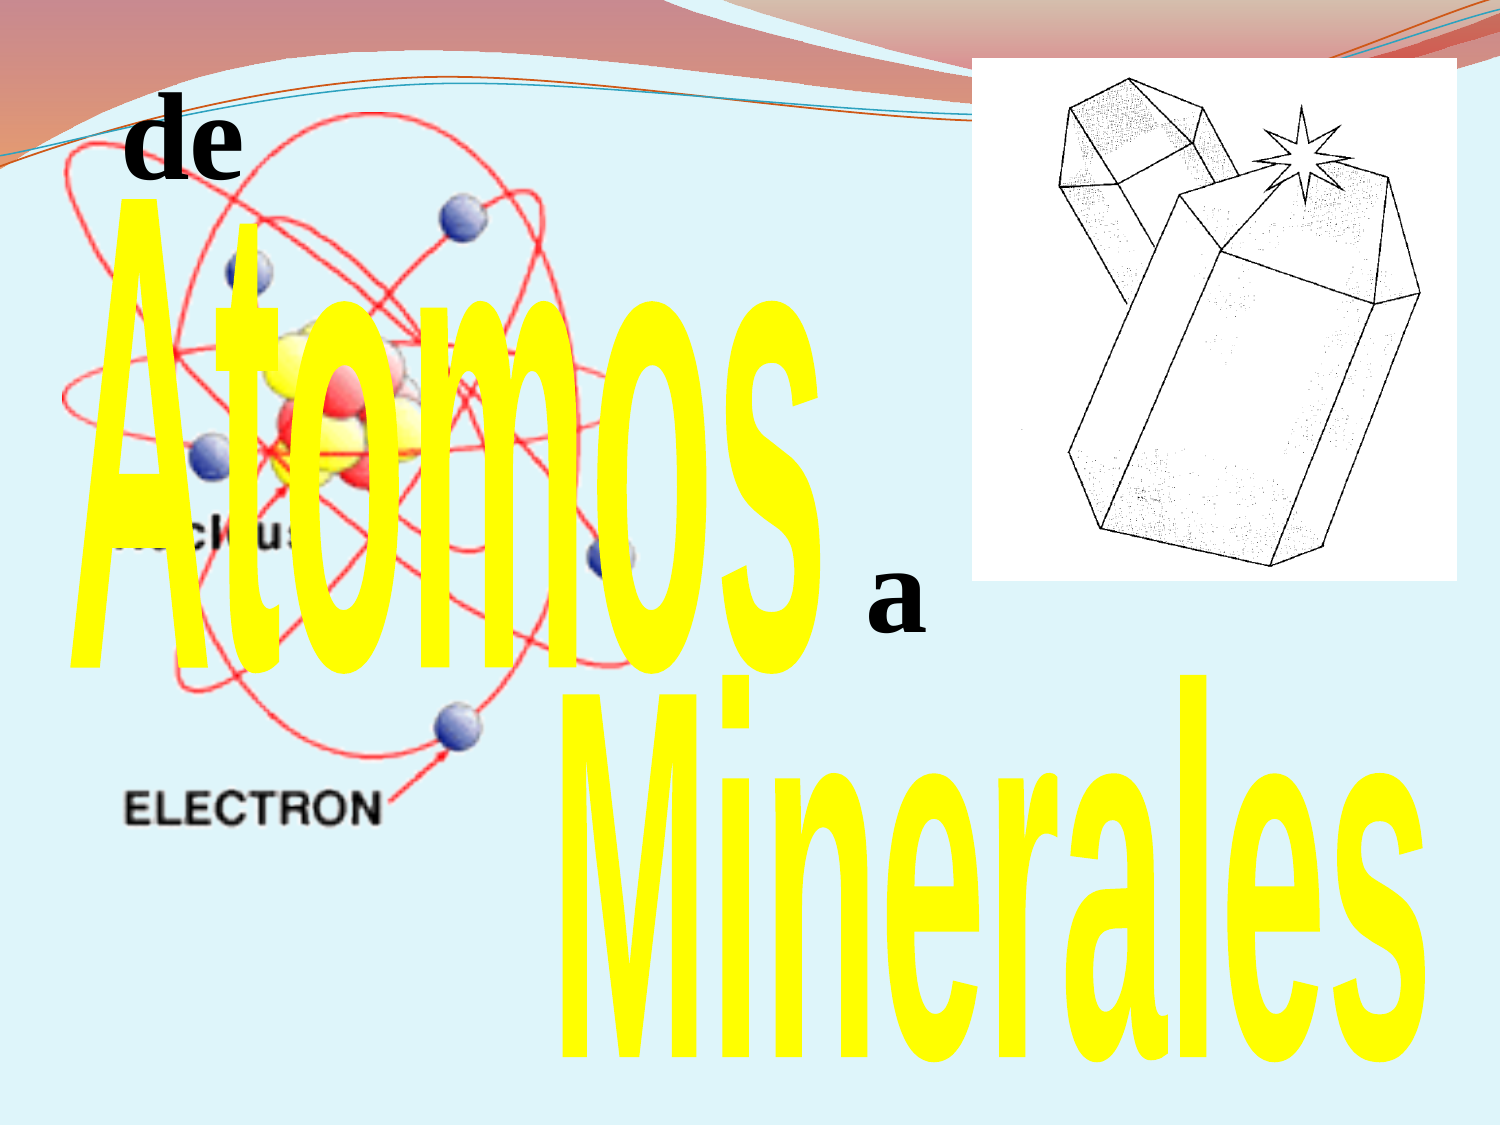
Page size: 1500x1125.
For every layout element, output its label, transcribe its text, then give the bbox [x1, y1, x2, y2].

text_box a [850, 499, 943, 665]
text_box de [105, 46, 282, 111]
picture [972, 58, 1457, 581]
picture [62, 112, 645, 838]
